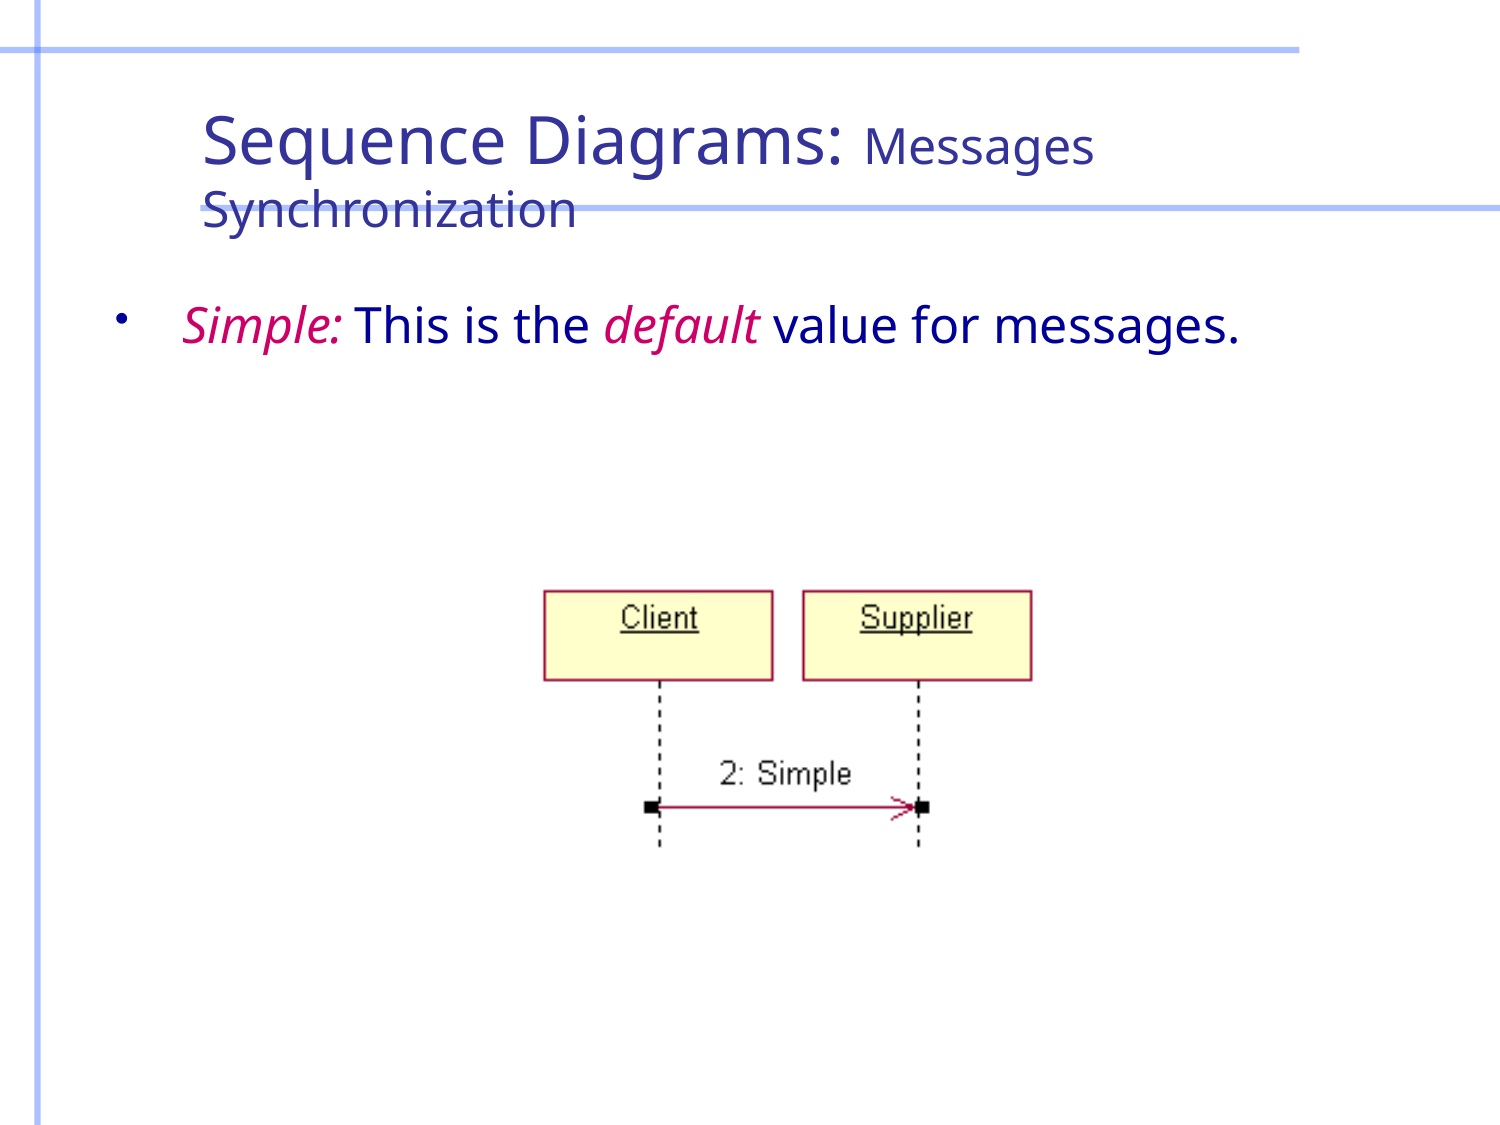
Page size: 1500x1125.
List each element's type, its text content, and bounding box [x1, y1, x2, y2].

picture [524, 574, 1081, 851]
text_box Simple: This is the default value for messages. [100, 285, 1451, 461]
text_box Sequence Diagrams: Messages Synchronization [187, 90, 1436, 245]
